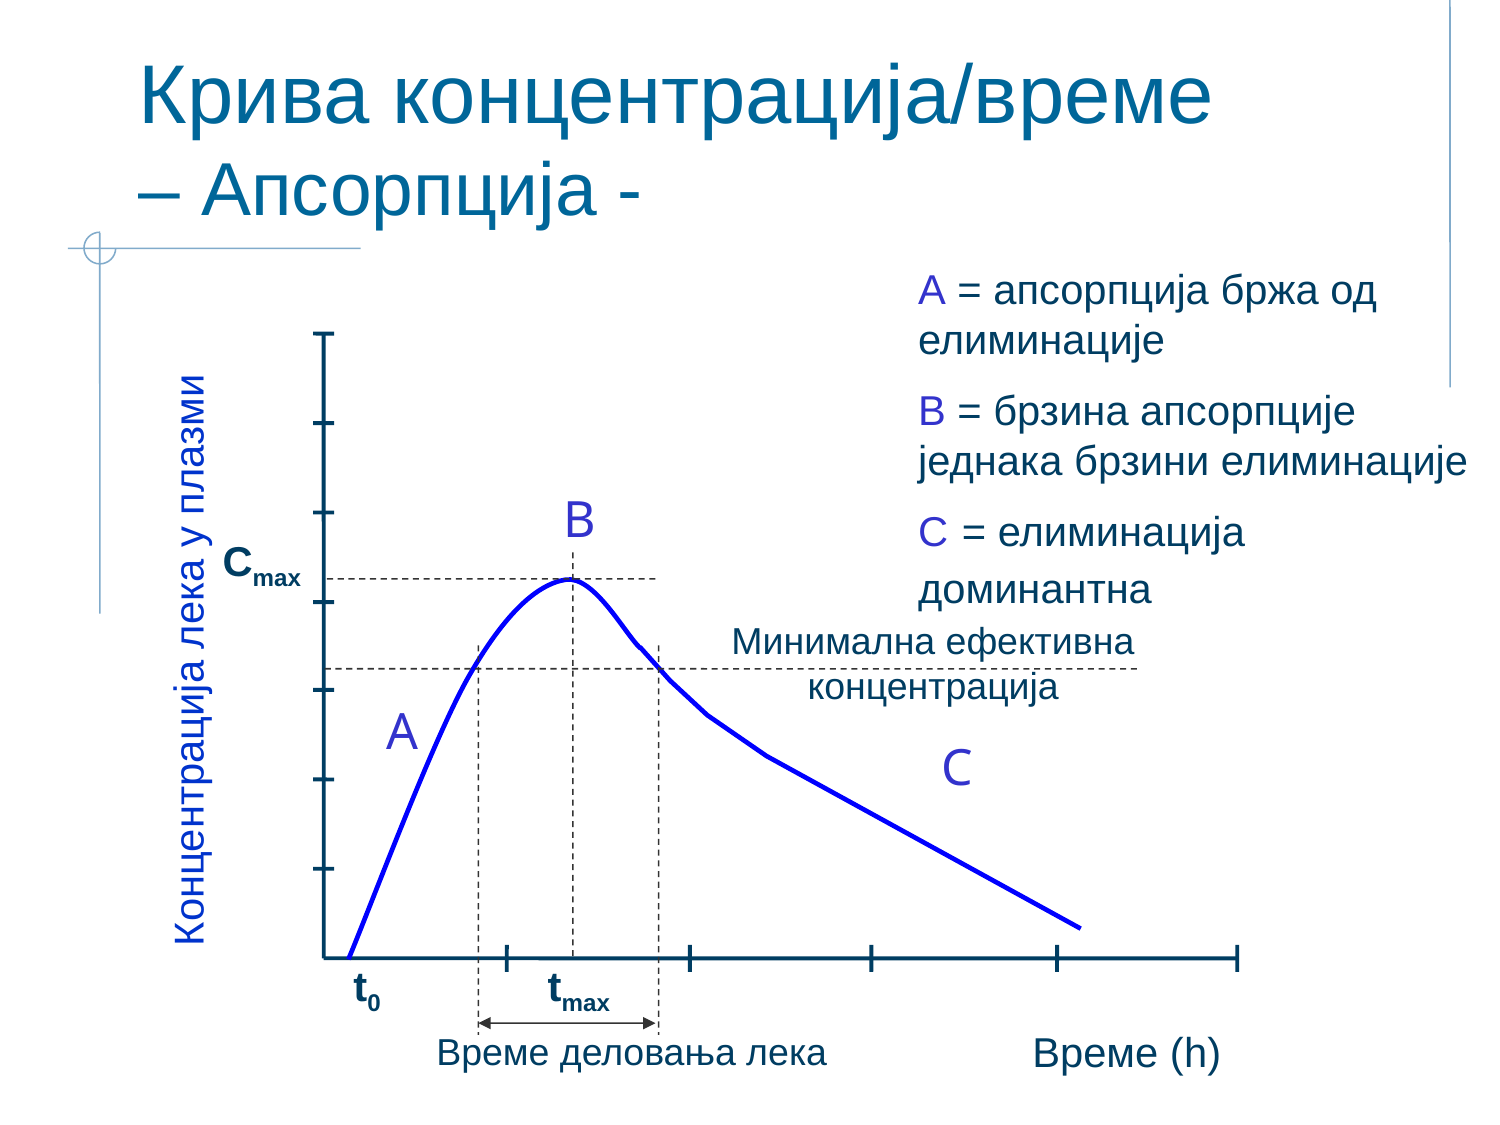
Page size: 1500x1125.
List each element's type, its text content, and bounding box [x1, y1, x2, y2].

text_box [707, 715, 1081, 929]
text_box [351, 579, 641, 952]
text_box Минимална ефективна концентрација [667, 609, 1199, 715]
text_box [639, 646, 667, 678]
text_box [478, 1016, 656, 1030]
text_box tmax [506, 952, 625, 1023]
text_box C [927, 727, 986, 803]
title Крива концентрација/време – Апсорпција - [123, 49, 1400, 238]
text_box t0 [301, 952, 396, 1024]
text_box Време (h) [328, 1019, 1235, 1083]
text_box A = апсорпција бржа од елиминације B = брзина апсорпције једнака брзини елиминације C = елиминација доминантна [903, 255, 1500, 619]
text_box А [372, 692, 431, 768]
text_box Cmax [174, 527, 316, 599]
text_box B [549, 479, 609, 555]
text_box Концентрација лека у плазми [155, 288, 219, 960]
